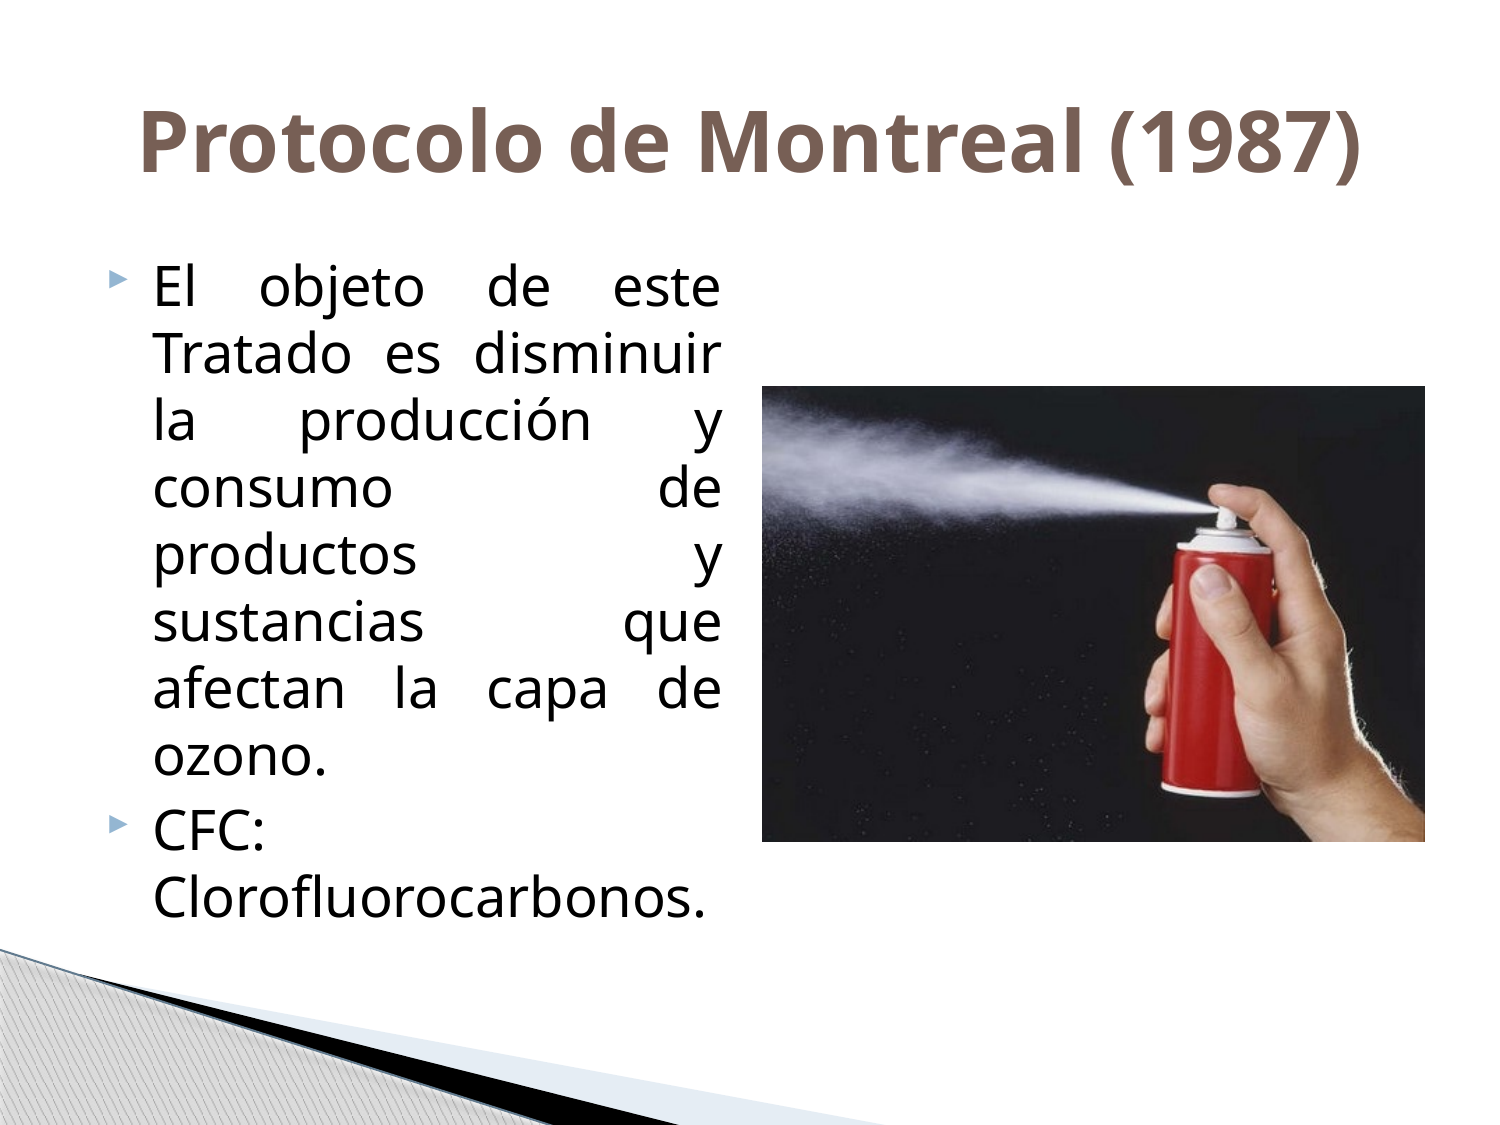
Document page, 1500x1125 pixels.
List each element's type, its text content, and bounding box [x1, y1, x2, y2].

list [762, 386, 1426, 842]
list El objeto de este Tratado es disminuir la producción y consumo de productos y sustancias que afectan la capa de ozono. CFC: Clorofluorocarbonos. [75, 243, 738, 986]
title Protocolo de Montreal (1987) [75, 45, 1425, 233]
